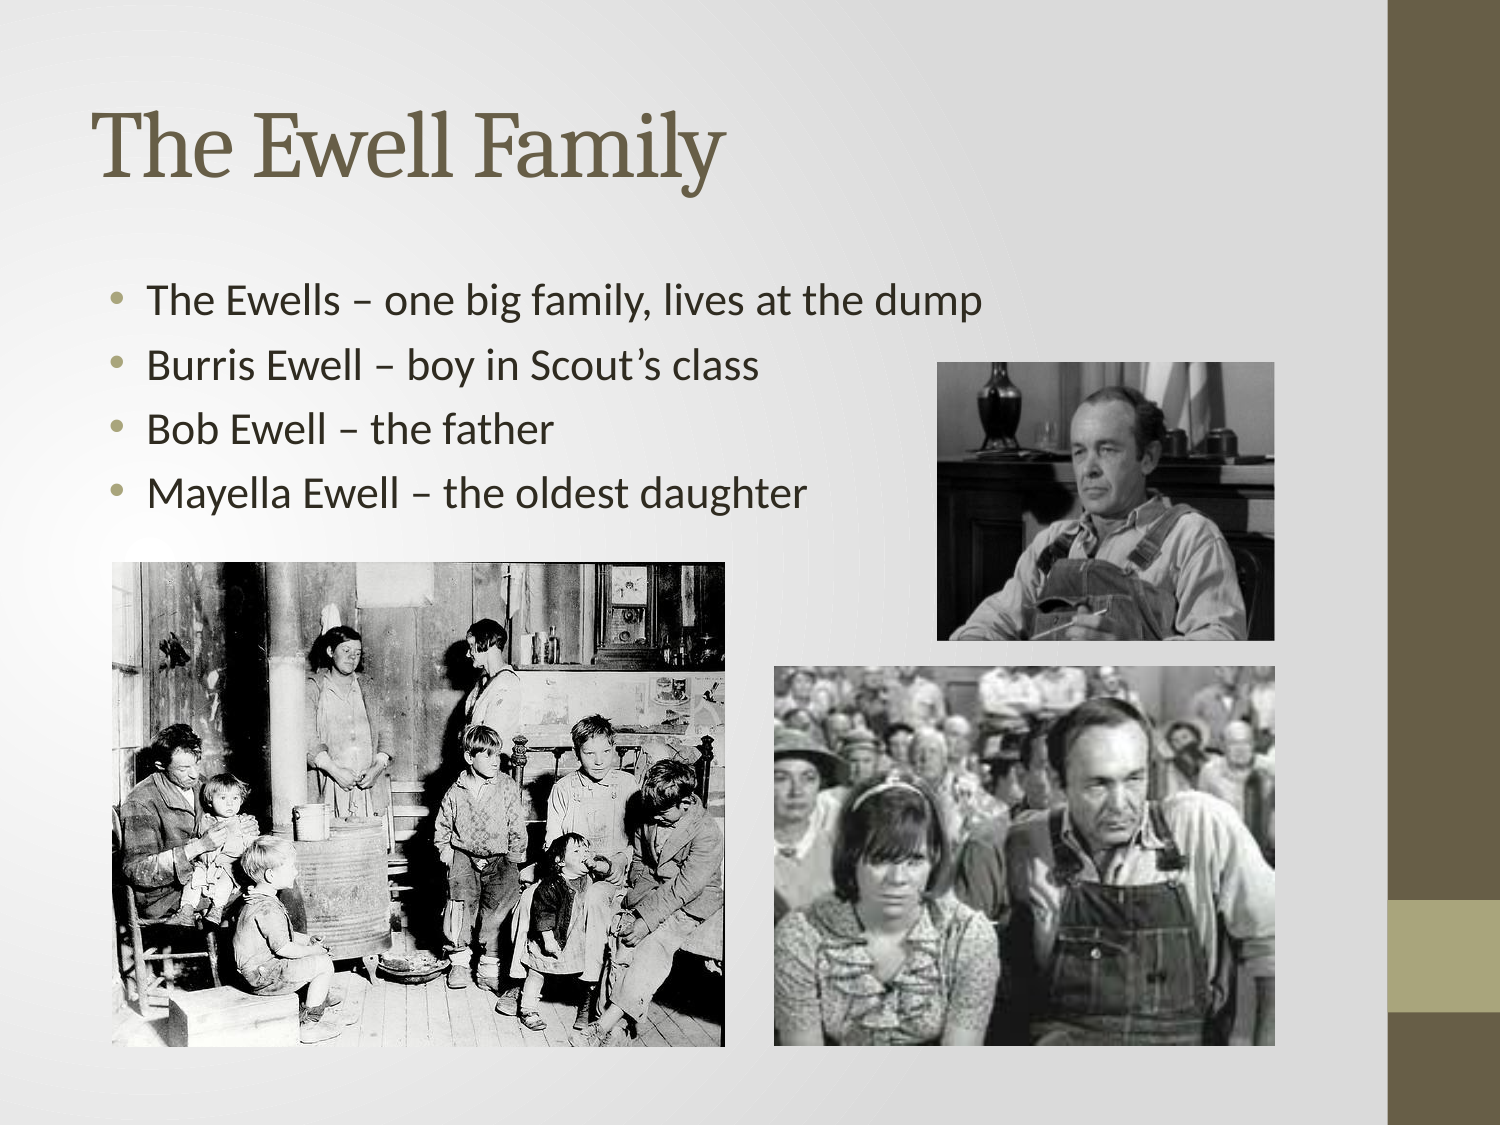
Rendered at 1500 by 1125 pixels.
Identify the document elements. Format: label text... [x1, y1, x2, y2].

picture [111, 561, 725, 1048]
picture [936, 361, 1276, 642]
title The Ewell Family [75, 45, 1325, 233]
picture [774, 666, 1276, 1047]
list The Ewells – one big family, lives at the dump Burris Ewell – boy in Scout’s class Bob Ewell – the father Mayella Ewell – the oldest daughter [75, 262, 1325, 1050]
